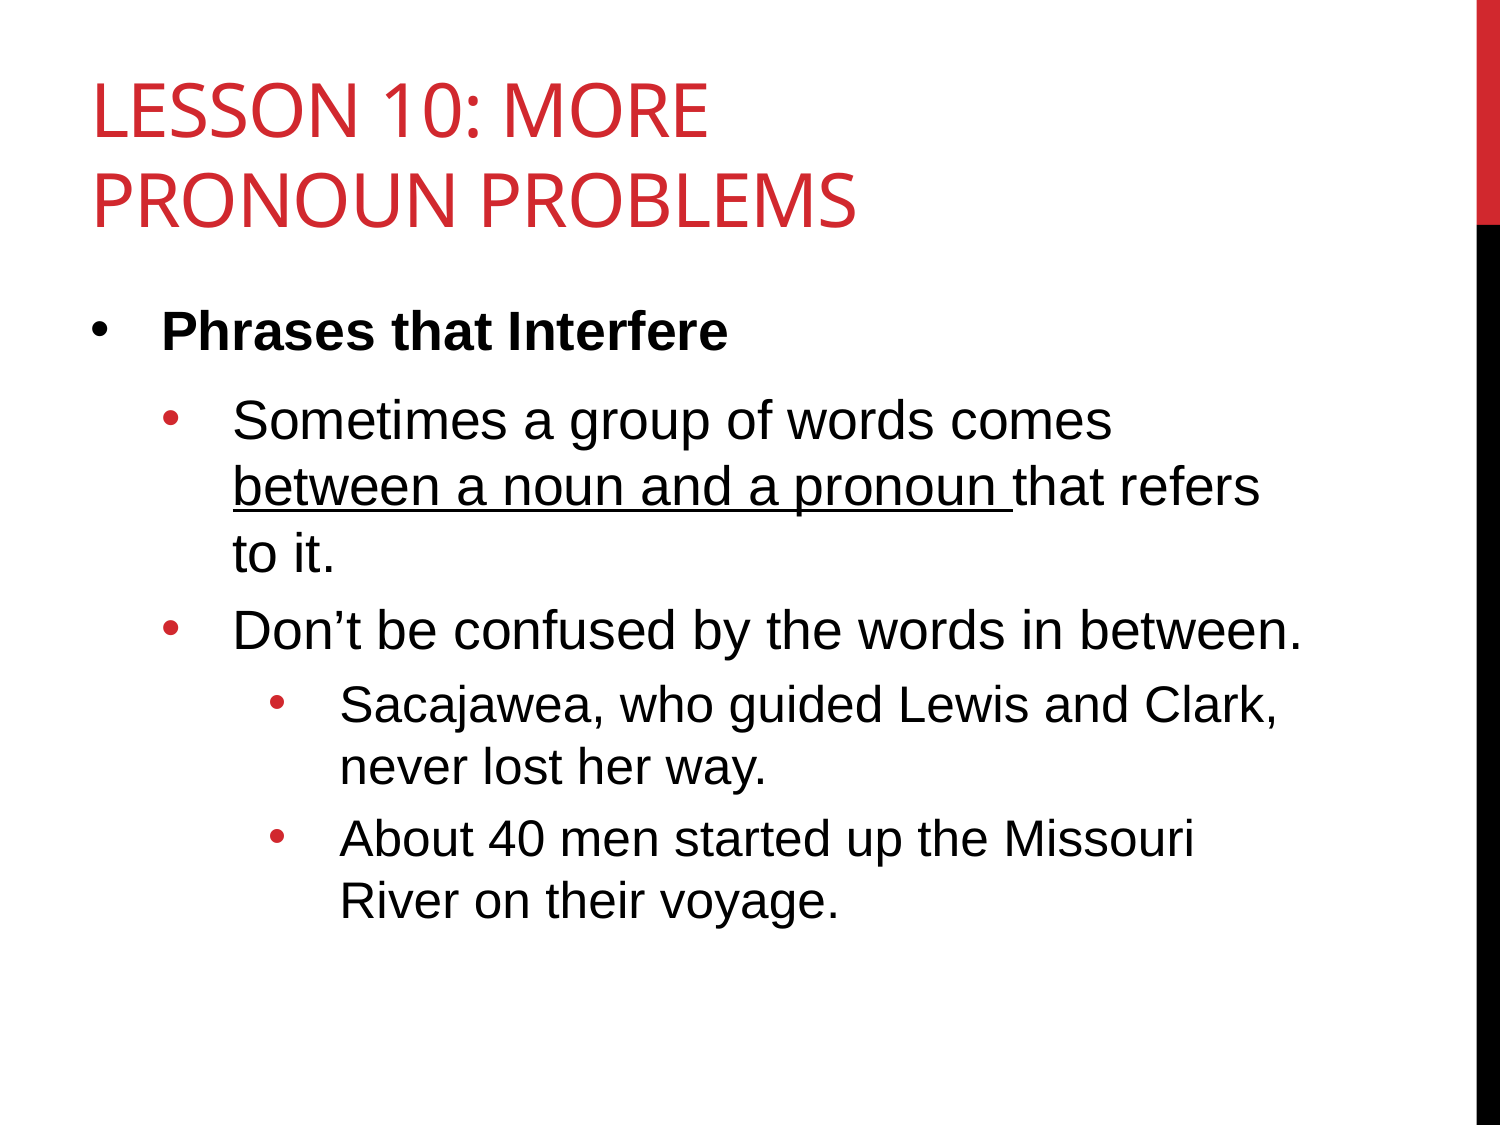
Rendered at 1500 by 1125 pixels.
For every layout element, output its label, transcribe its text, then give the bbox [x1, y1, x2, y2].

title Lesson 10: More Pronoun Problems [75, 25, 1025, 250]
list Phrases that Interfere Sometimes a group of words comes between a noun and a pronoun that refers to it. Don’t be confused by the words in between. Sacajawea, who guided Lewis and Clark, never lost her way. About 40 men started up the Missouri River on their voyage. [75, 287, 1325, 1005]
